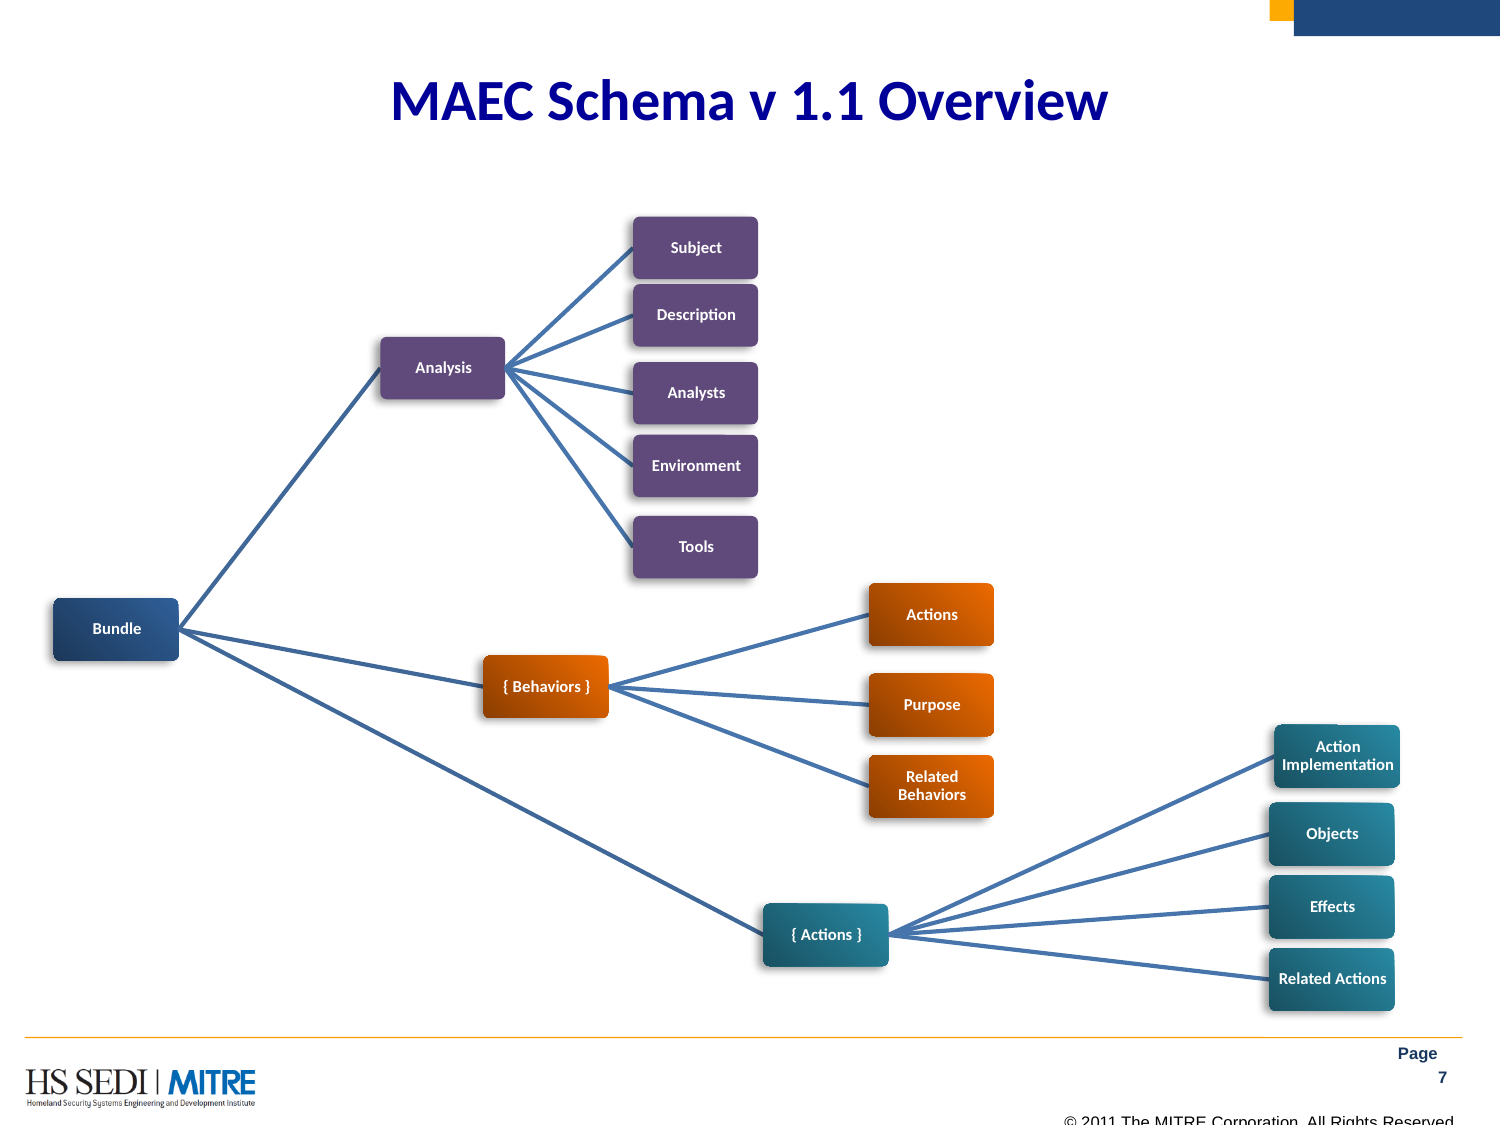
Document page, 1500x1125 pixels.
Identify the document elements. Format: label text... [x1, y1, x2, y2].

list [49, 187, 1451, 1051]
title MAEC Schema v 1.1 Overview [43, 62, 1457, 151]
slide_number Page 7 [1374, 1049, 1463, 1076]
picture [20, 1058, 271, 1122]
